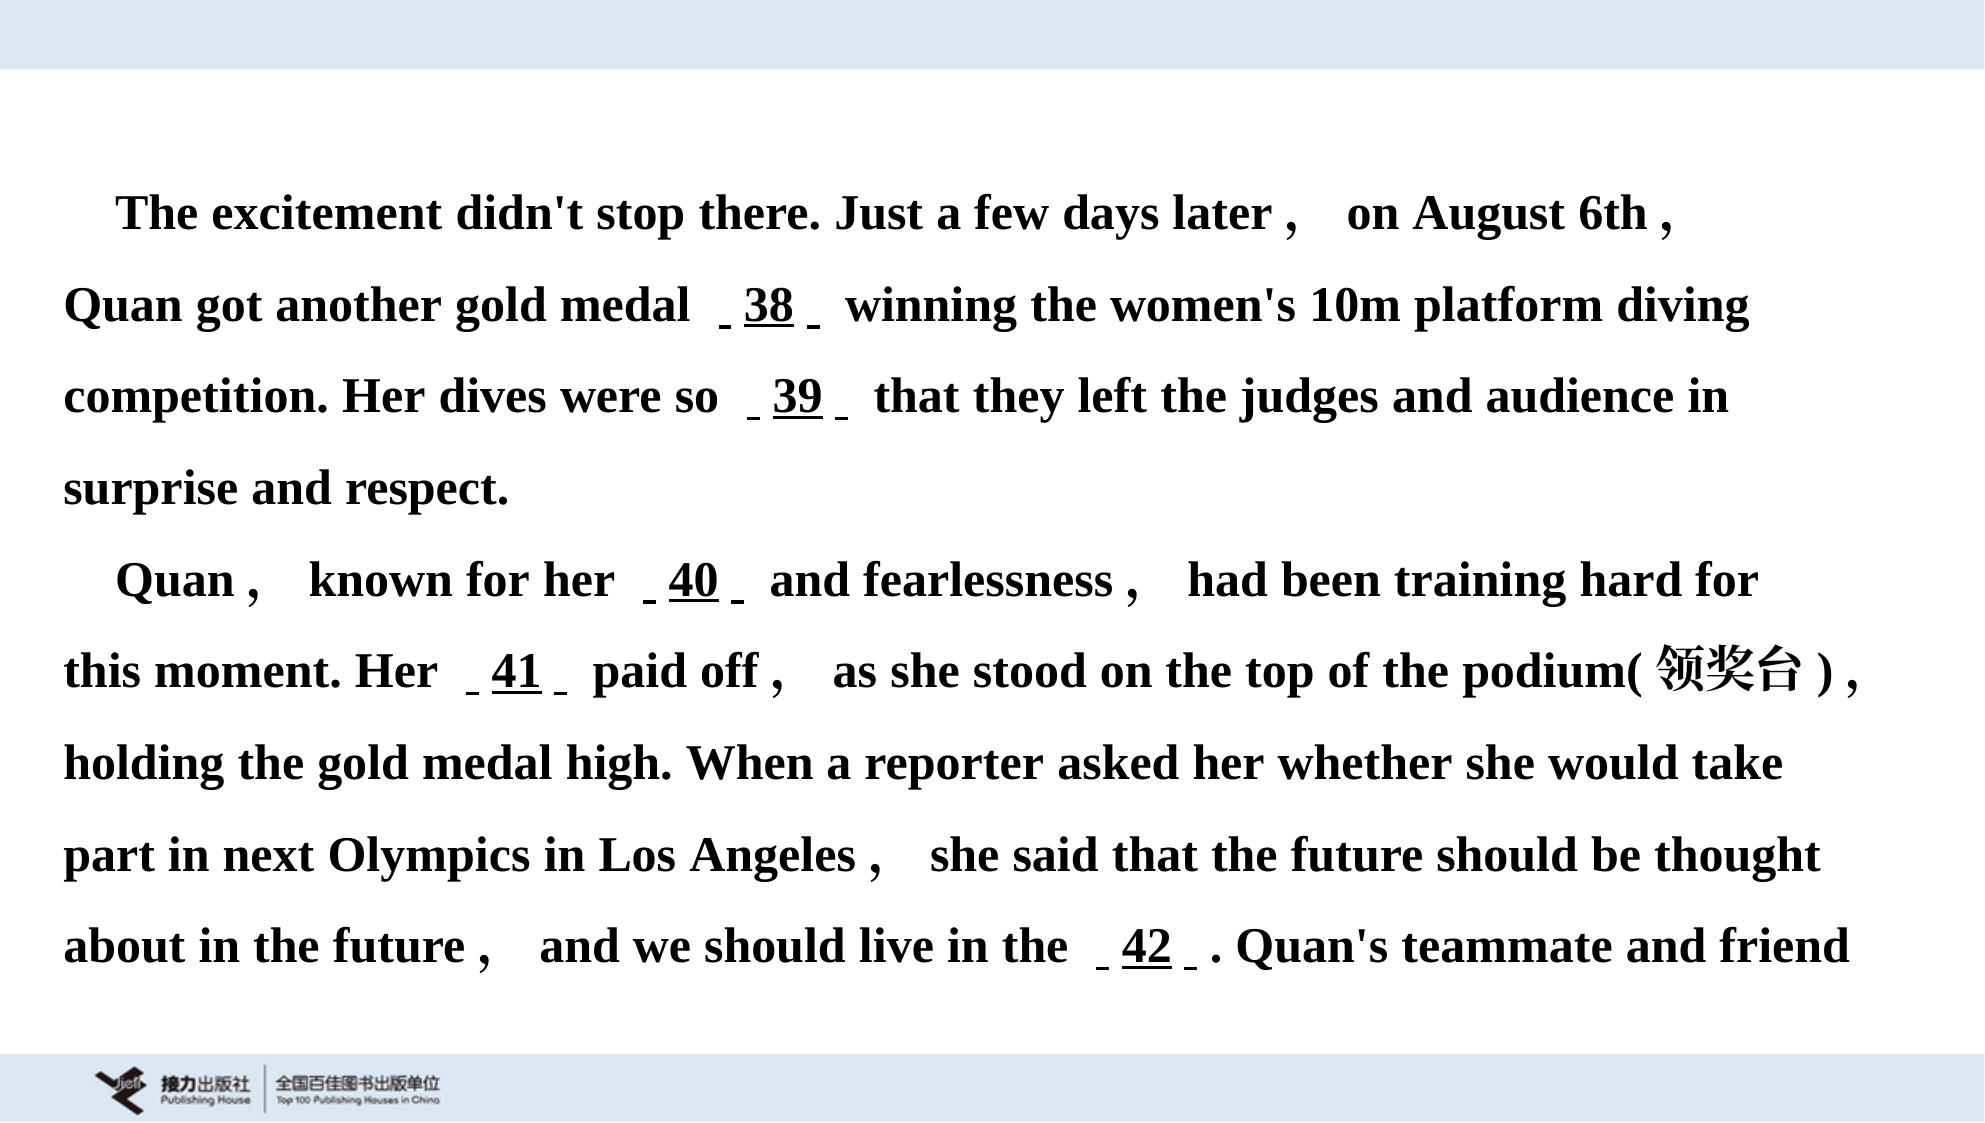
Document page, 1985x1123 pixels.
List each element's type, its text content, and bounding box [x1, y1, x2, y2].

picture [0, 0, 1985, 1122]
text_box The excitement didn't stop there. Just a few days later，on August 6th， Quan got another gold medal . .38. . winning the women's 10m platform diving competition. Her dives were so . .39. . that they left the judges and audience in surprise and respect. Quan，known for her . .40. . and fearlessness，had been training hard for this moment. Her . .41. . paid off，as she stood on the top of the podium(领奖台)， holding the gold medal high. When a reporter asked her whether she would take part in next Olympics in Los Angeles，she said that the future should be thought about in the future，and we should live in the . .42. .. Quan's teammate and friend [63, 147, 1922, 1065]
